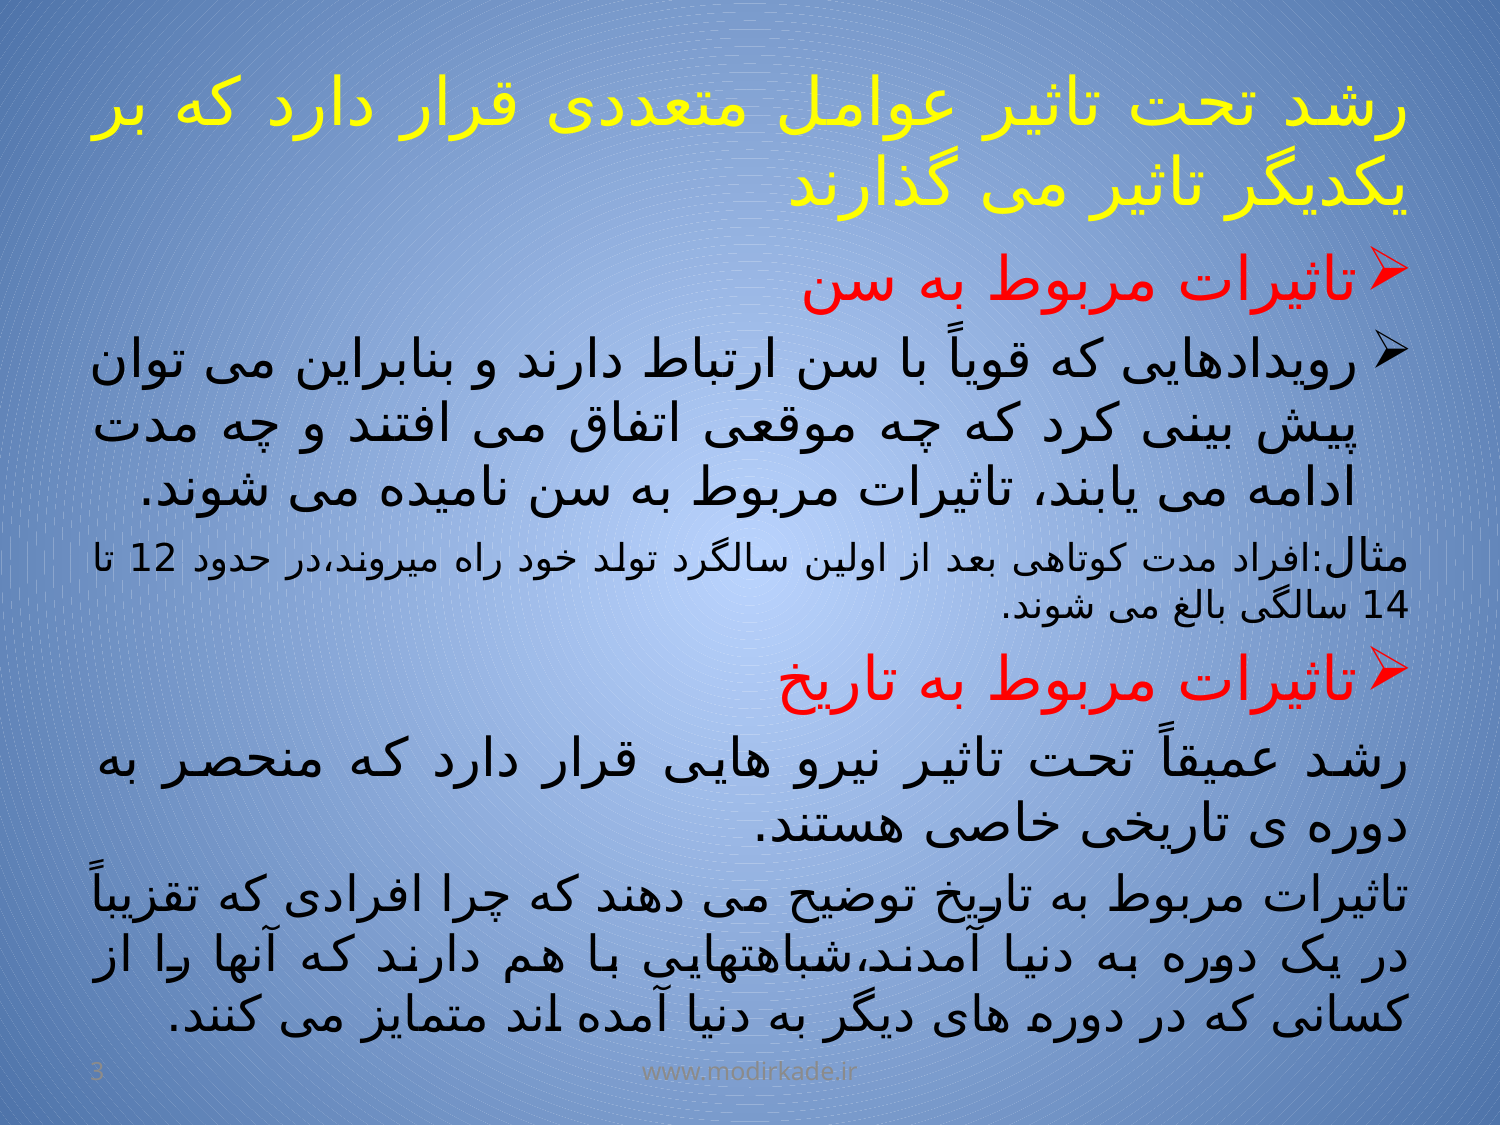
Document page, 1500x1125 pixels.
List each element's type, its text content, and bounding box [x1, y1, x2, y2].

title رشد تحت تاثیر عوامل متعددی قرار دارد که بر یکدیگر تاثیر می گذارند [75, 45, 1425, 231]
footer www.modirkade.ir [512, 1042, 988, 1103]
list تاثیرات مربوط به سن رویدادهایی که قویاً با سن ارتباط دارند و بنابراین می توان پیش بینی کرد که چه موقعی اتفاق می افتند و چه مدت ادامه می یابند، تاثیرات مربوط به سن نامیده می شوند. مثال:افراد مدت کوتاهی بعد از اولین سالگرد تولد خود راه میروند،در حدود 12 تا 14 سالگی بالغ می شوند. تاثیرات مربوط به تاریخ رشد عمیقاً تحت تاثیر نیرو هایی قرار دارد که منحصر به دوره ی تاریخی خاصی هستند. تاثیرات مربوط به تاریخ توضیح می دهند که چرا افرادی که تقزیباً در یک دوره به دنیا آمدند،شباهتهایی با هم دارند که آنها را از کسانی که در دوره های دیگر به دنیا آمده اند متمایز می کنند. [75, 231, 1425, 1059]
slide_number 3 [75, 1042, 425, 1103]
